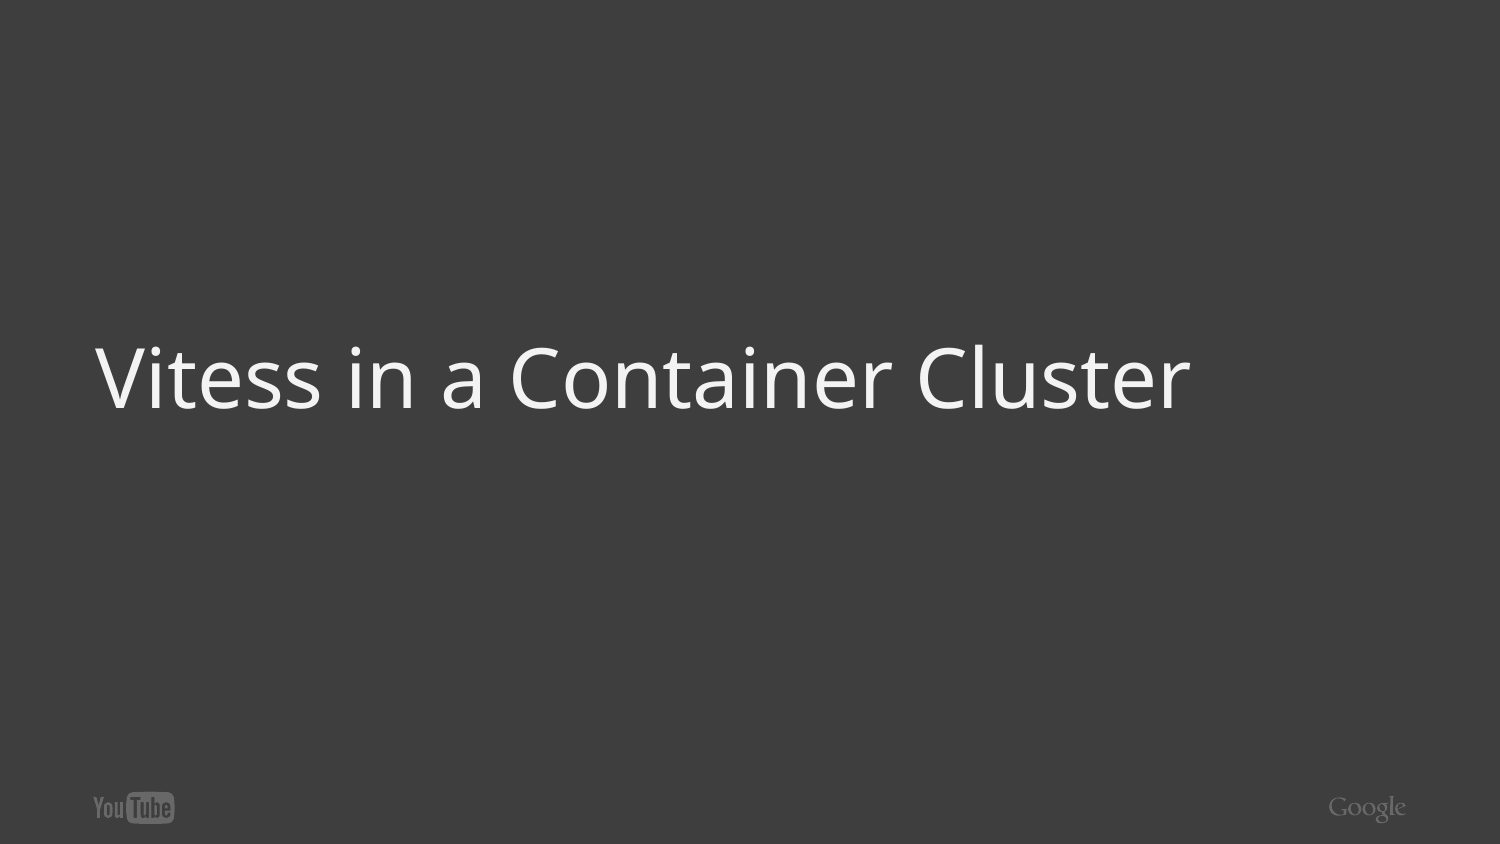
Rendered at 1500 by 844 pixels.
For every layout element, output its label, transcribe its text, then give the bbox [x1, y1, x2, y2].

list Vitess in a Container Cluster [80, 206, 1350, 441]
